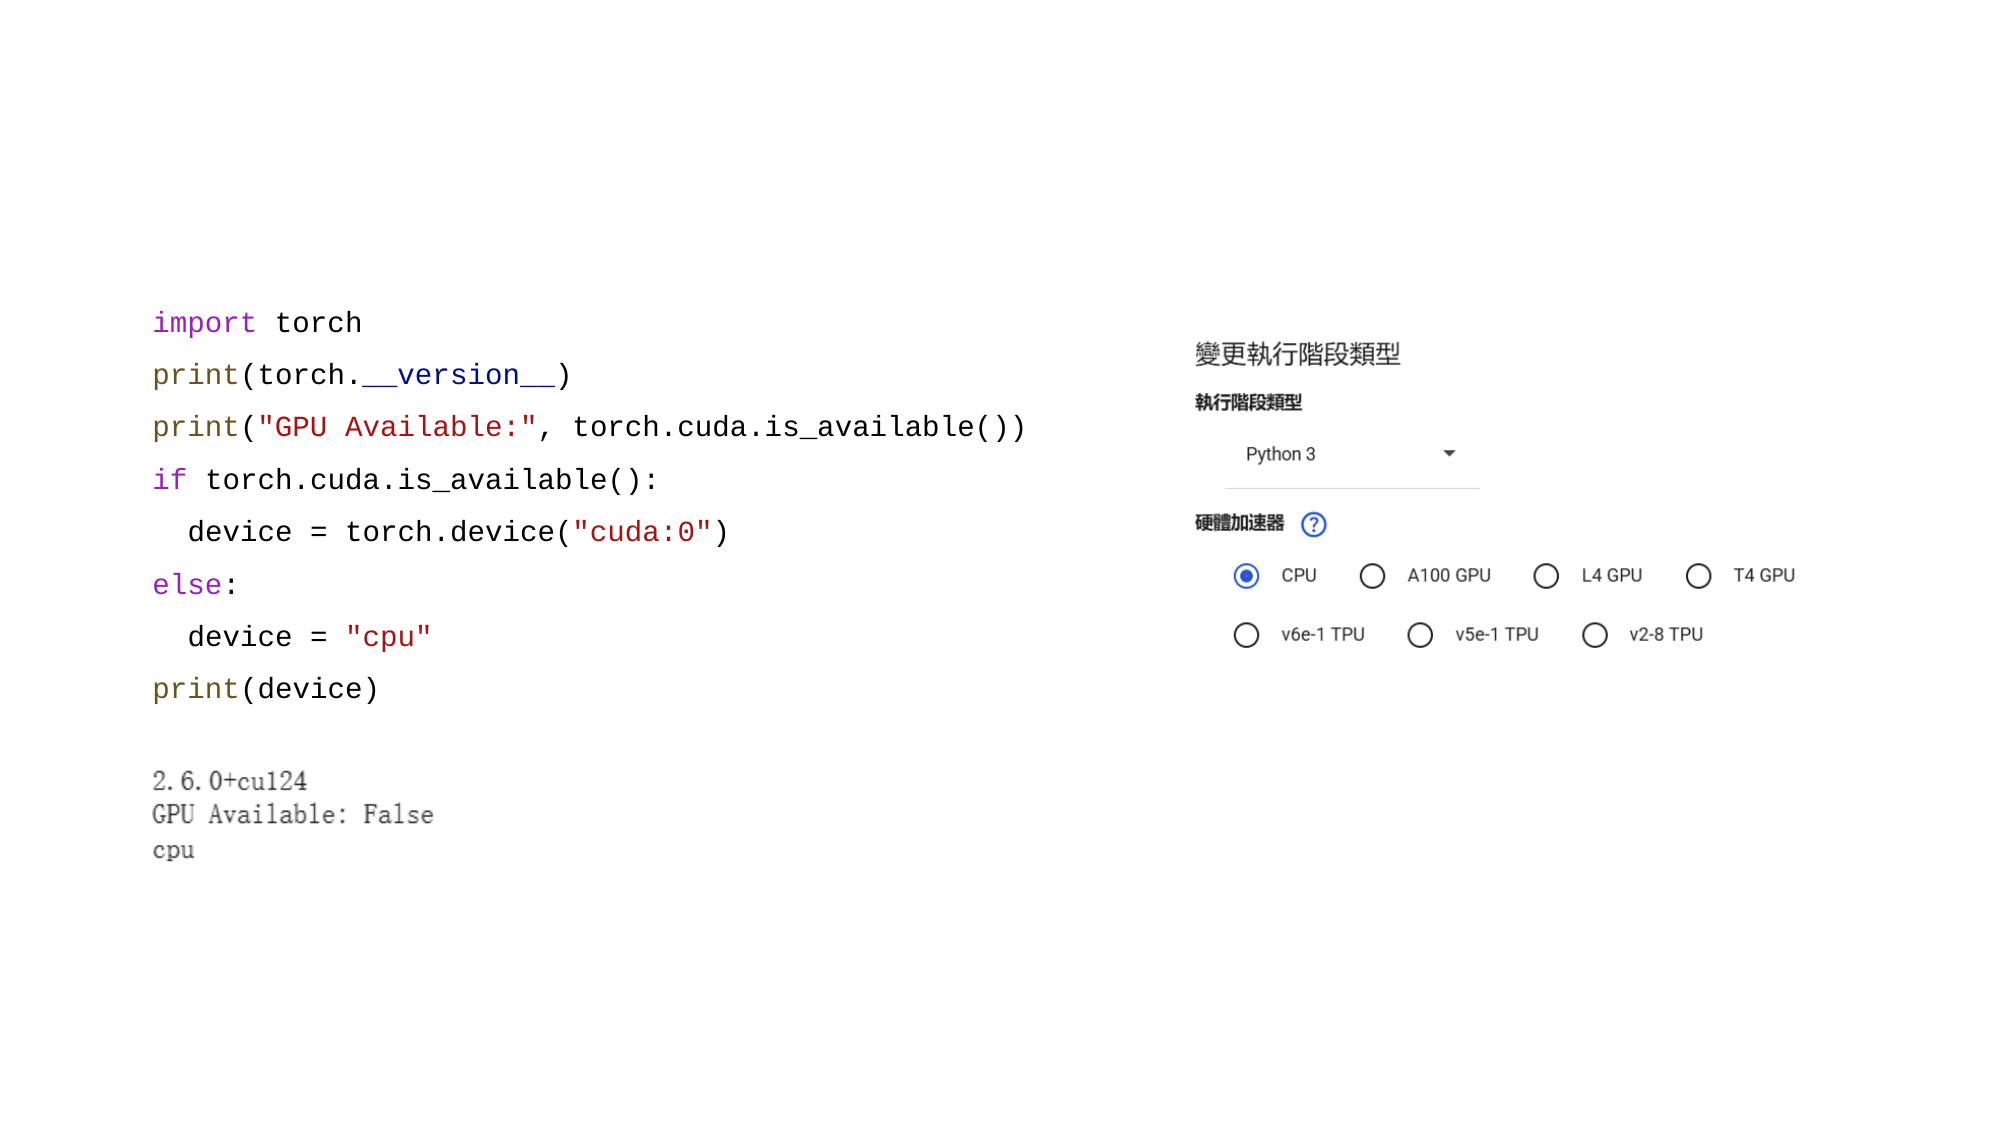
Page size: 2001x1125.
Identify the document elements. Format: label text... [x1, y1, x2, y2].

list import torch print(torch.__version__) print("GPU Available:", torch.cuda.is_available()) if torch.cuda.is_available(): device = torch.device("cuda:0") else: device = "cpu" print(device) [137, 299, 1863, 1014]
picture [137, 757, 444, 874]
picture [1183, 327, 1812, 657]
